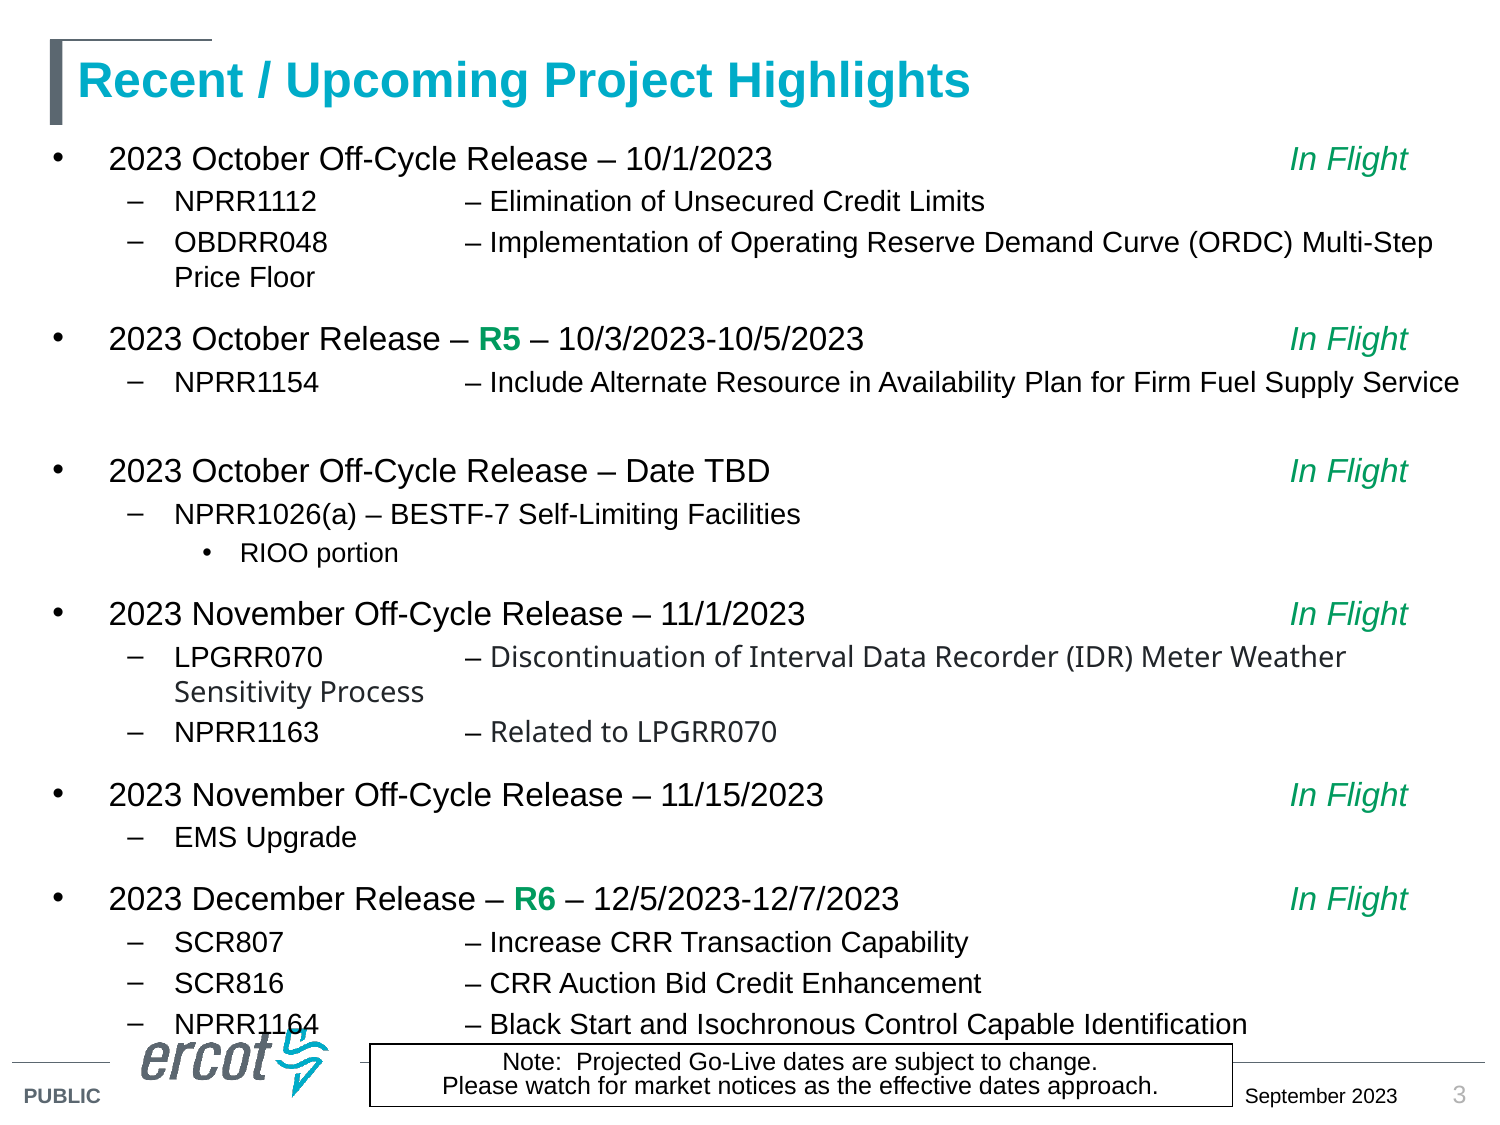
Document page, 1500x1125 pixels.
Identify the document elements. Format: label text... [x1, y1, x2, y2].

title Recent / Upcoming Project Highlights [62, 39, 1038, 118]
text_box Note: Projected Go-Live dates are subject to change. Please watch for market notices as the effective dates approach. [369, 1043, 1233, 1107]
slide_number 3 [1437, 1076, 1475, 1112]
list 2023 October Off-Cycle Release – 10/1/2023 In Flight NPRR1112 – Elimination of Unsecured Credit Limits OBDRR048 – Implementation of Operating Reserve Demand Curve (ORDC) Multi-Step Price Floor 2023 October Release – R5 – 10/3/2023-10/5/2023 In Flight NPRR1154 – Include Alternate Resource in Availability Plan for Firm Fuel Supply Service 2023 October Off-Cycle Release – Date TBD In Flight NPRR1026(a) – BESTF-7 Self-Limiting Facilities RIOO portion 2023 November Off-Cycle Release – 11/1/2023 In Flight LPGRR070 – Discontinuation of Interval Data Recorder (IDR) Meter Weather Sensitivity Process NPRR1163 – Related to LPGRR070 2023 November Off-Cycle Release – 11/15/2023 In Flight EMS Upgrade 2023 December Release – R6 – 12/5/2023-12/7/2023 In Flight SCR807 – Increase CRR Transaction Capability SCR816 – CRR Auction Bid Credit Enhancement NPRR1164 – Black Start and Isochronous Control Capable Identification [37, 129, 1488, 1020]
picture [137, 1024, 332, 1100]
